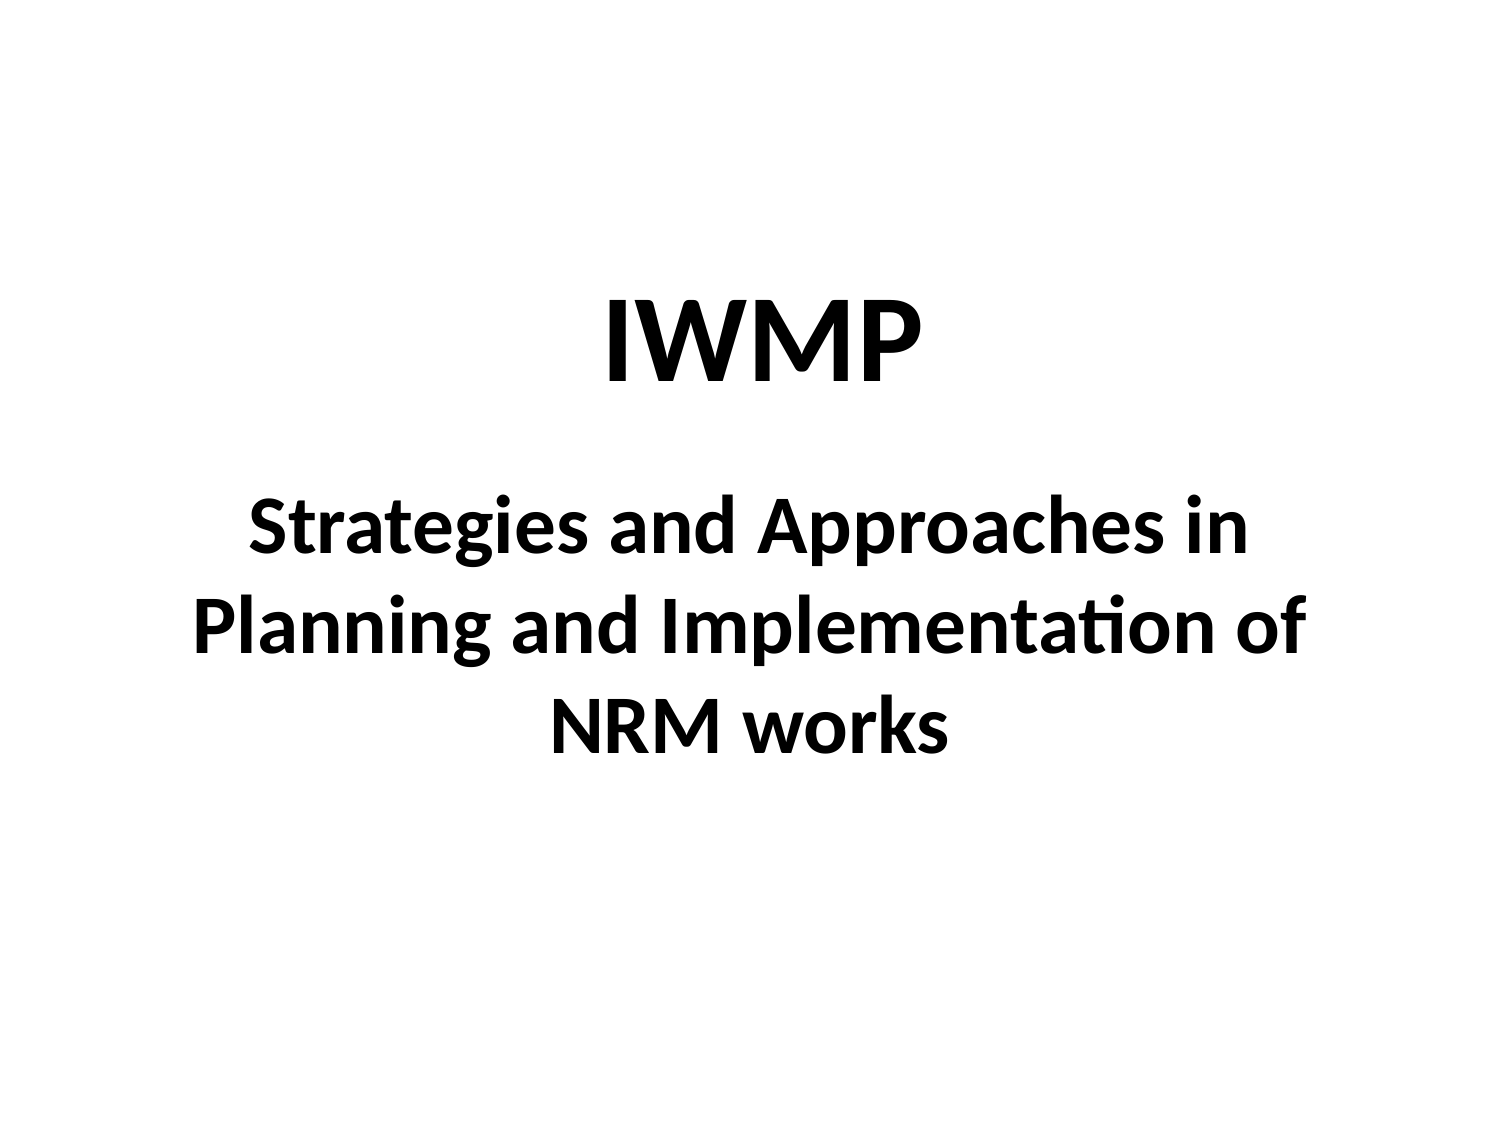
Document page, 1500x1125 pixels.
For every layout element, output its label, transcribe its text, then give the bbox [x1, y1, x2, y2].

subtitle Strategies and Approaches in Planning and Implementation of NRM works [174, 462, 1325, 925]
title IWMP [75, 200, 1450, 463]
